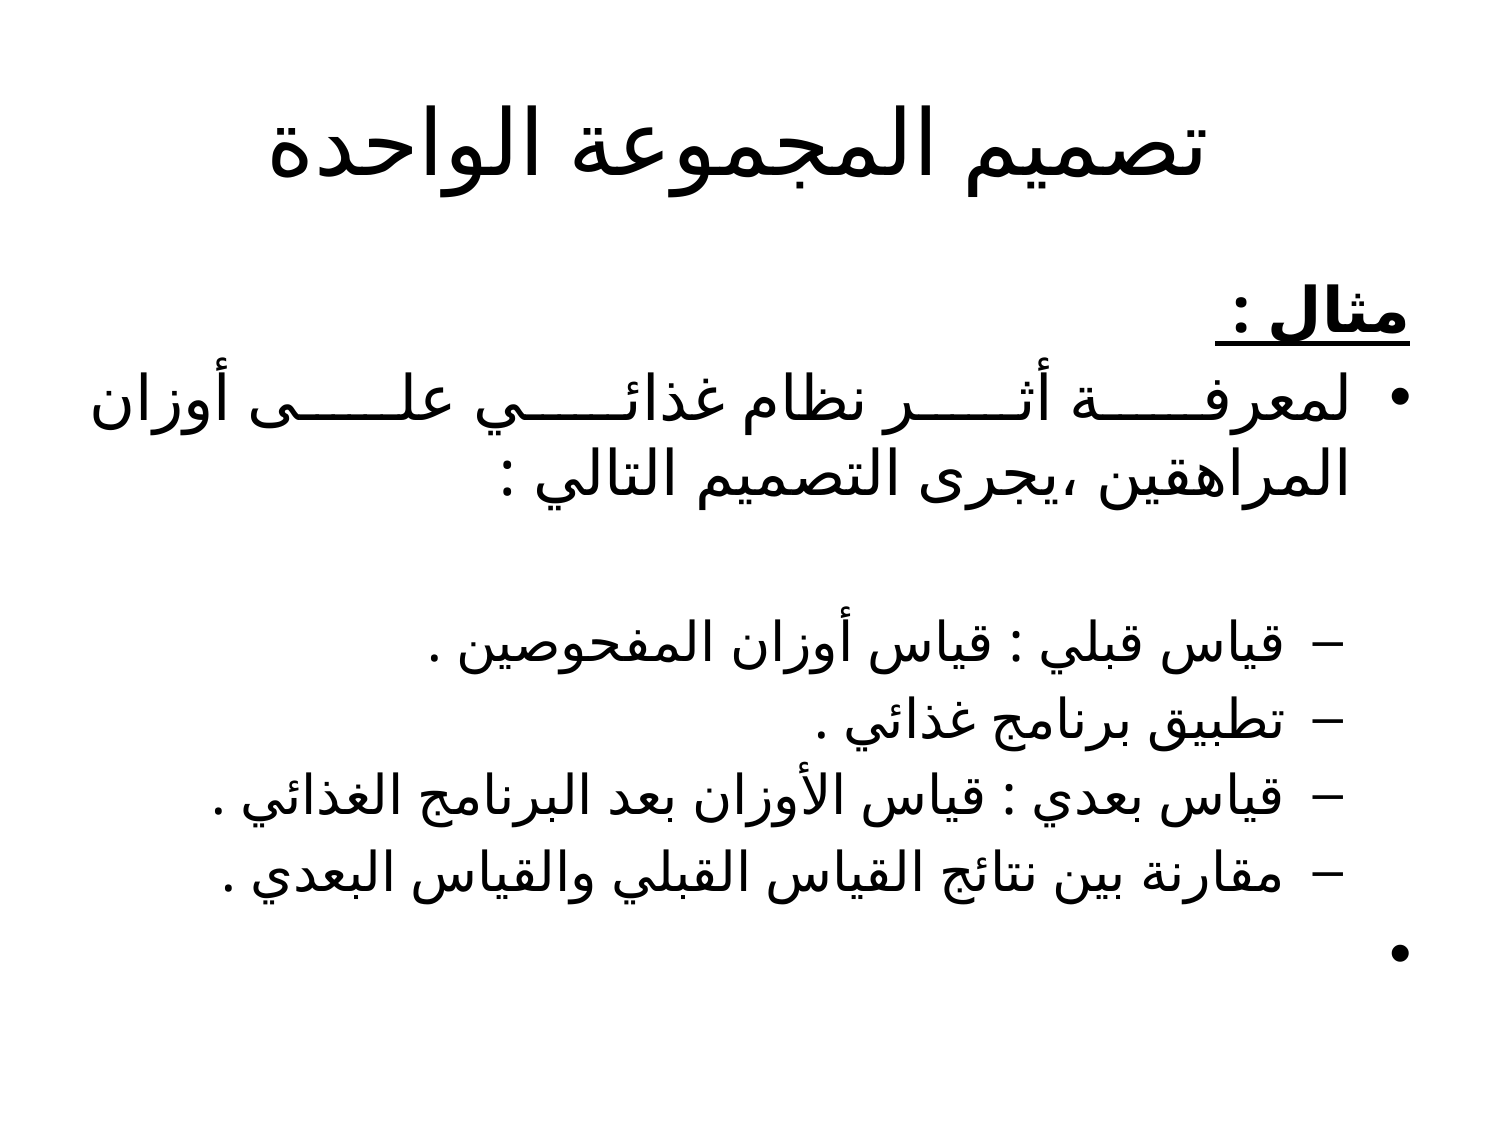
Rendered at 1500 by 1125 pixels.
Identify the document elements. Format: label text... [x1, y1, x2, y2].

list مثال : لمعرفة أثر نظام غذائي على أوزان المراهقين ،يجرى التصميم التالي : قياس قبلي : قياس أوزان المفحوصين . تطبيق برنامج غذائي . قياس بعدي : قياس الأوزان بعد البرنامج الغذائي . مقارنة بين نتائج القياس القبلي والقياس البعدي . [75, 262, 1425, 1005]
title تصميم المجموعة الواحدة [75, 45, 1425, 233]
